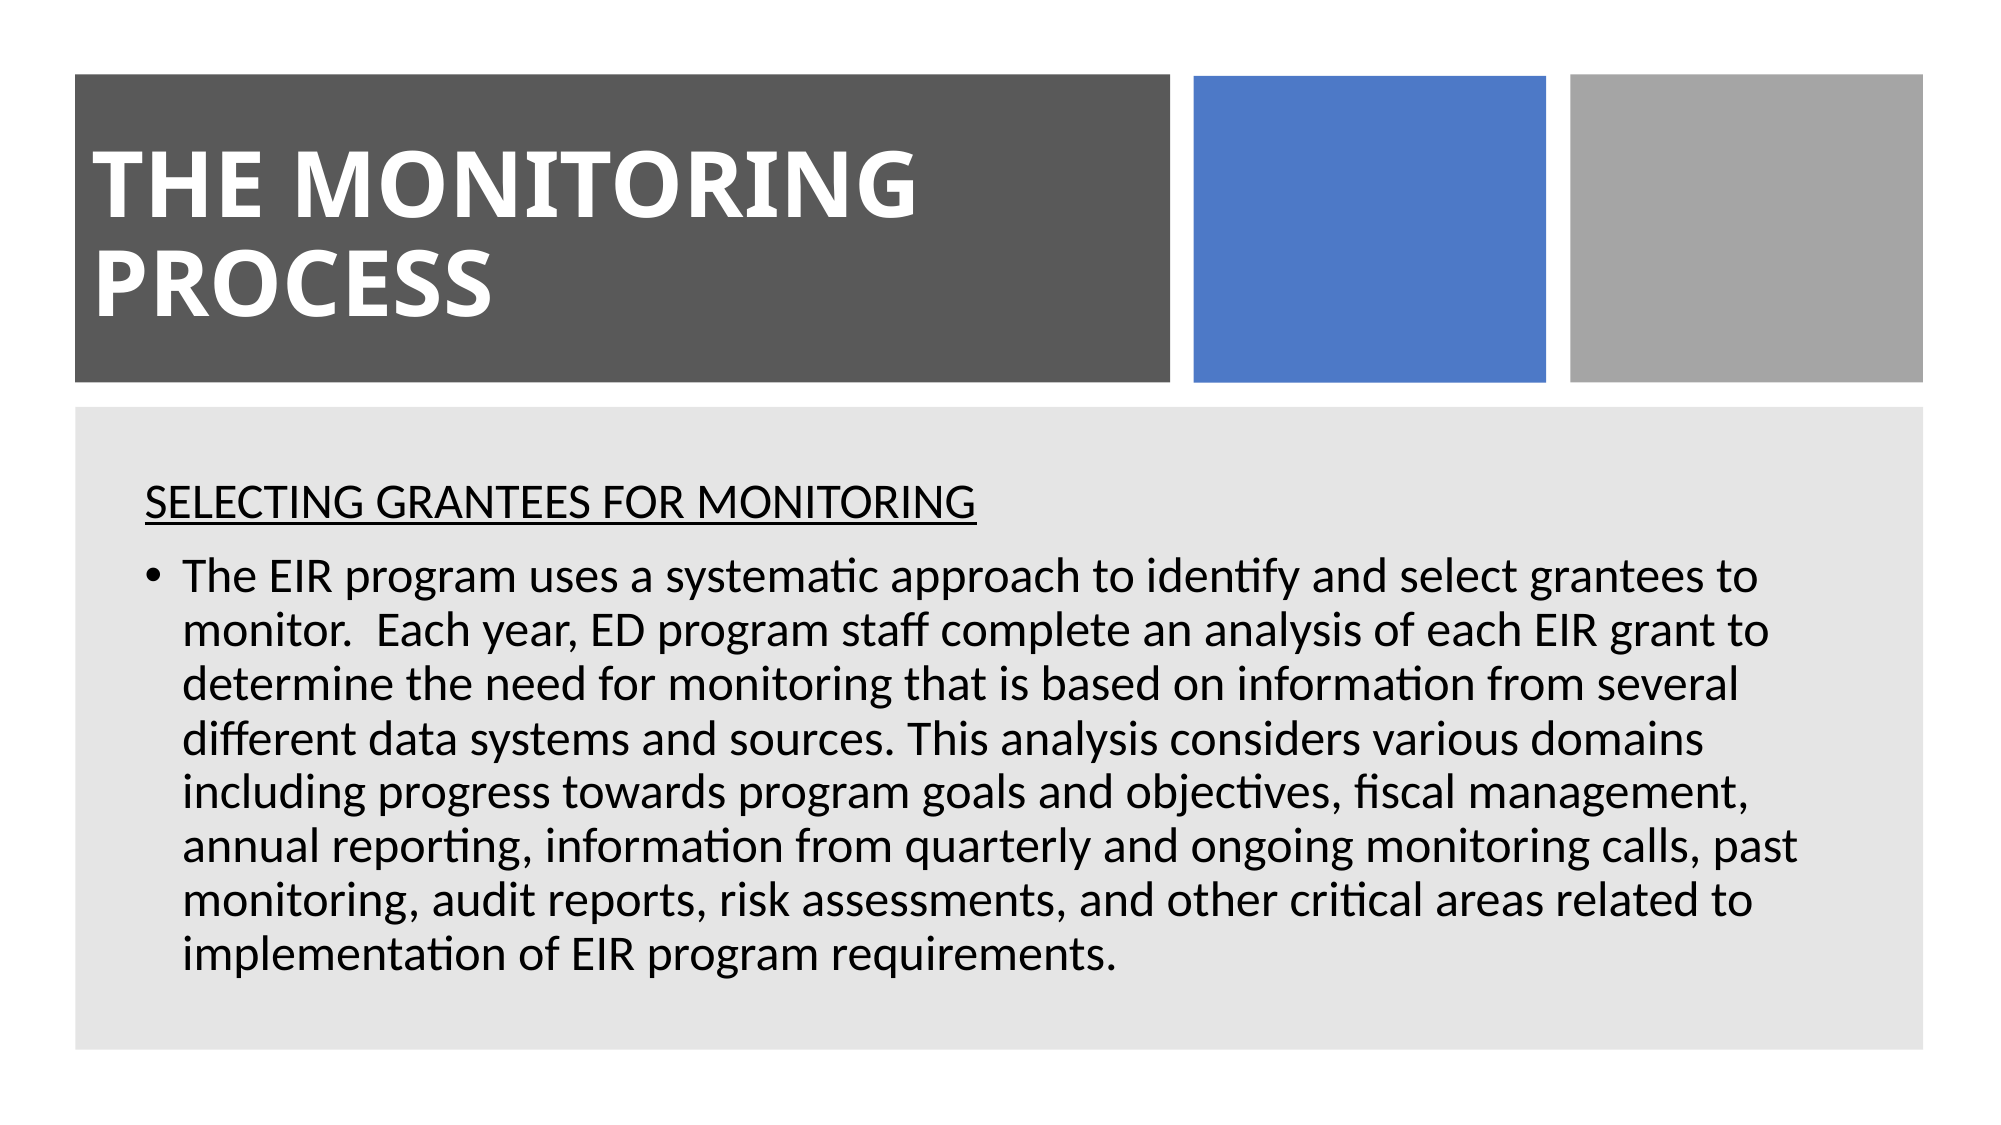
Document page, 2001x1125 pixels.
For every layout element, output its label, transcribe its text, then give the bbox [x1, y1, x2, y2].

title THE MONITORING PROCESS [76, 120, 1119, 354]
list SELECTING GRANTEES FOR MONITORING The EIR program uses a systematic approach to identify and select grantees to monitor. Each year, ED program staff complete an analysis of each EIR grant to determine the need for monitoring that is based on information from several different data systems and sources. This analysis considers various domains including progress towards program goals and objectives, fiscal management, annual reporting, information from quarterly and ongoing monitoring calls, past monitoring, audit reports, risk assessments, and other critical areas related to implementation of EIR program requirements. [129, 459, 1868, 998]
text_box [1193, 75, 1547, 384]
text_box [74, 406, 1924, 1051]
text_box [74, 73, 1171, 383]
text_box [1569, 73, 1924, 383]
